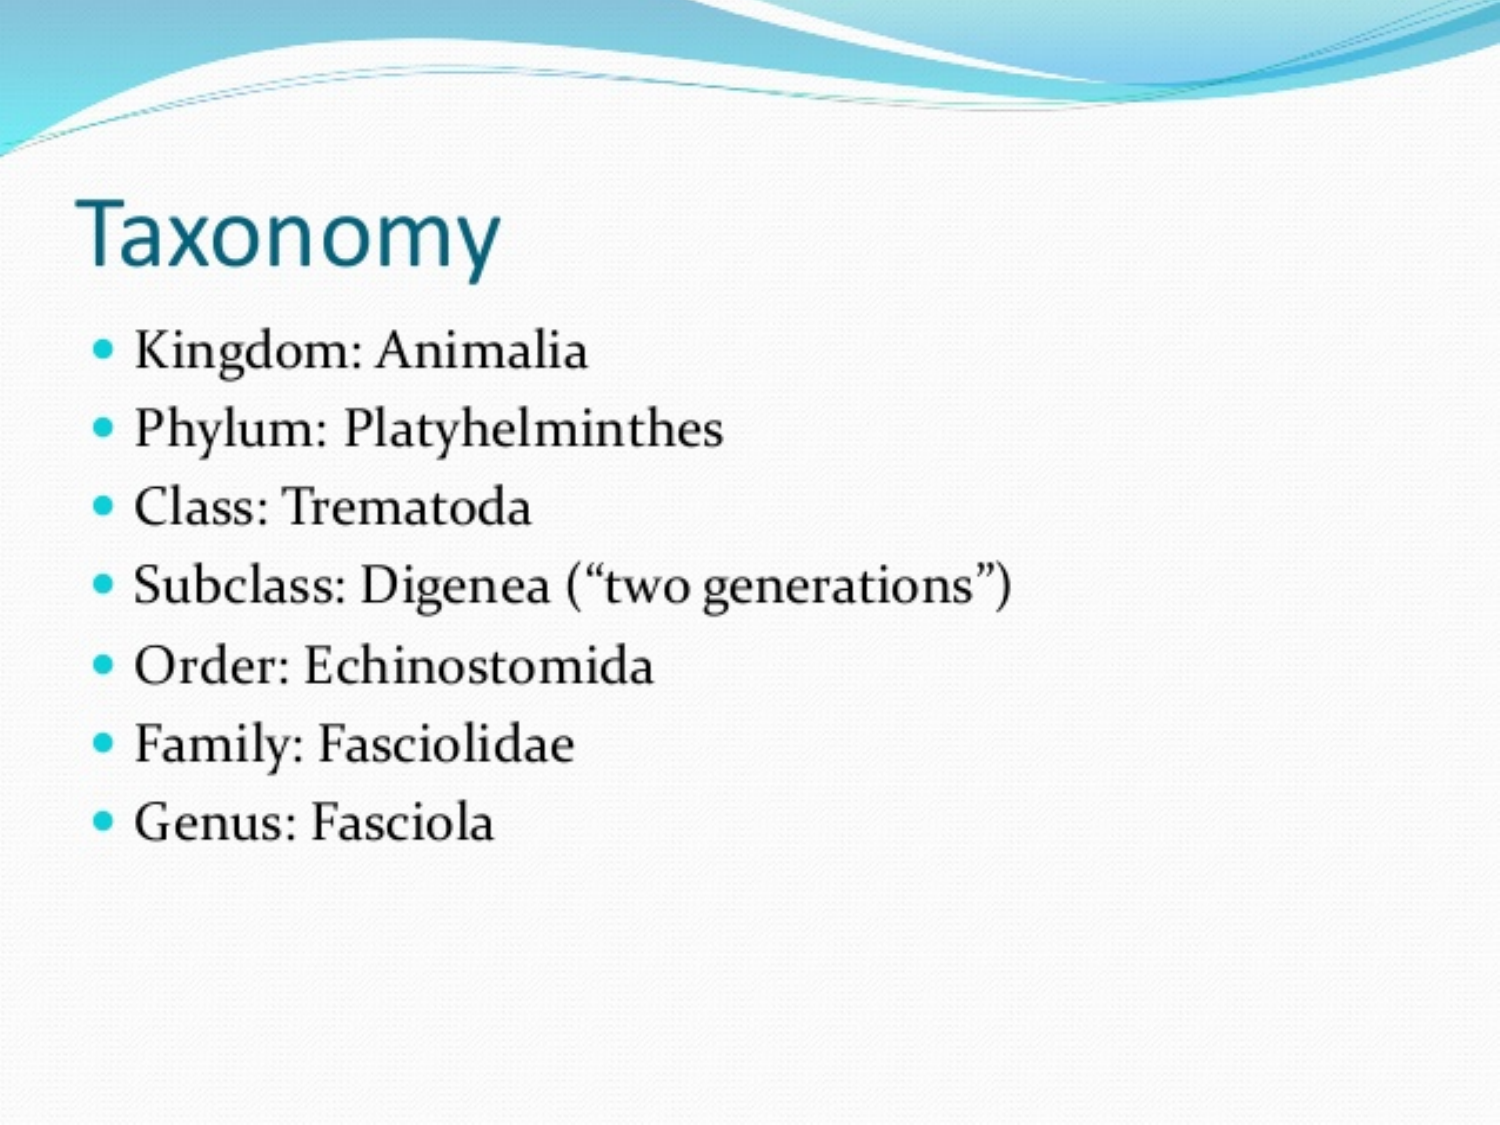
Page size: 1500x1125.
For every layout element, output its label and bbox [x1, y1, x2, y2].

list [0, 0, 1500, 1125]
